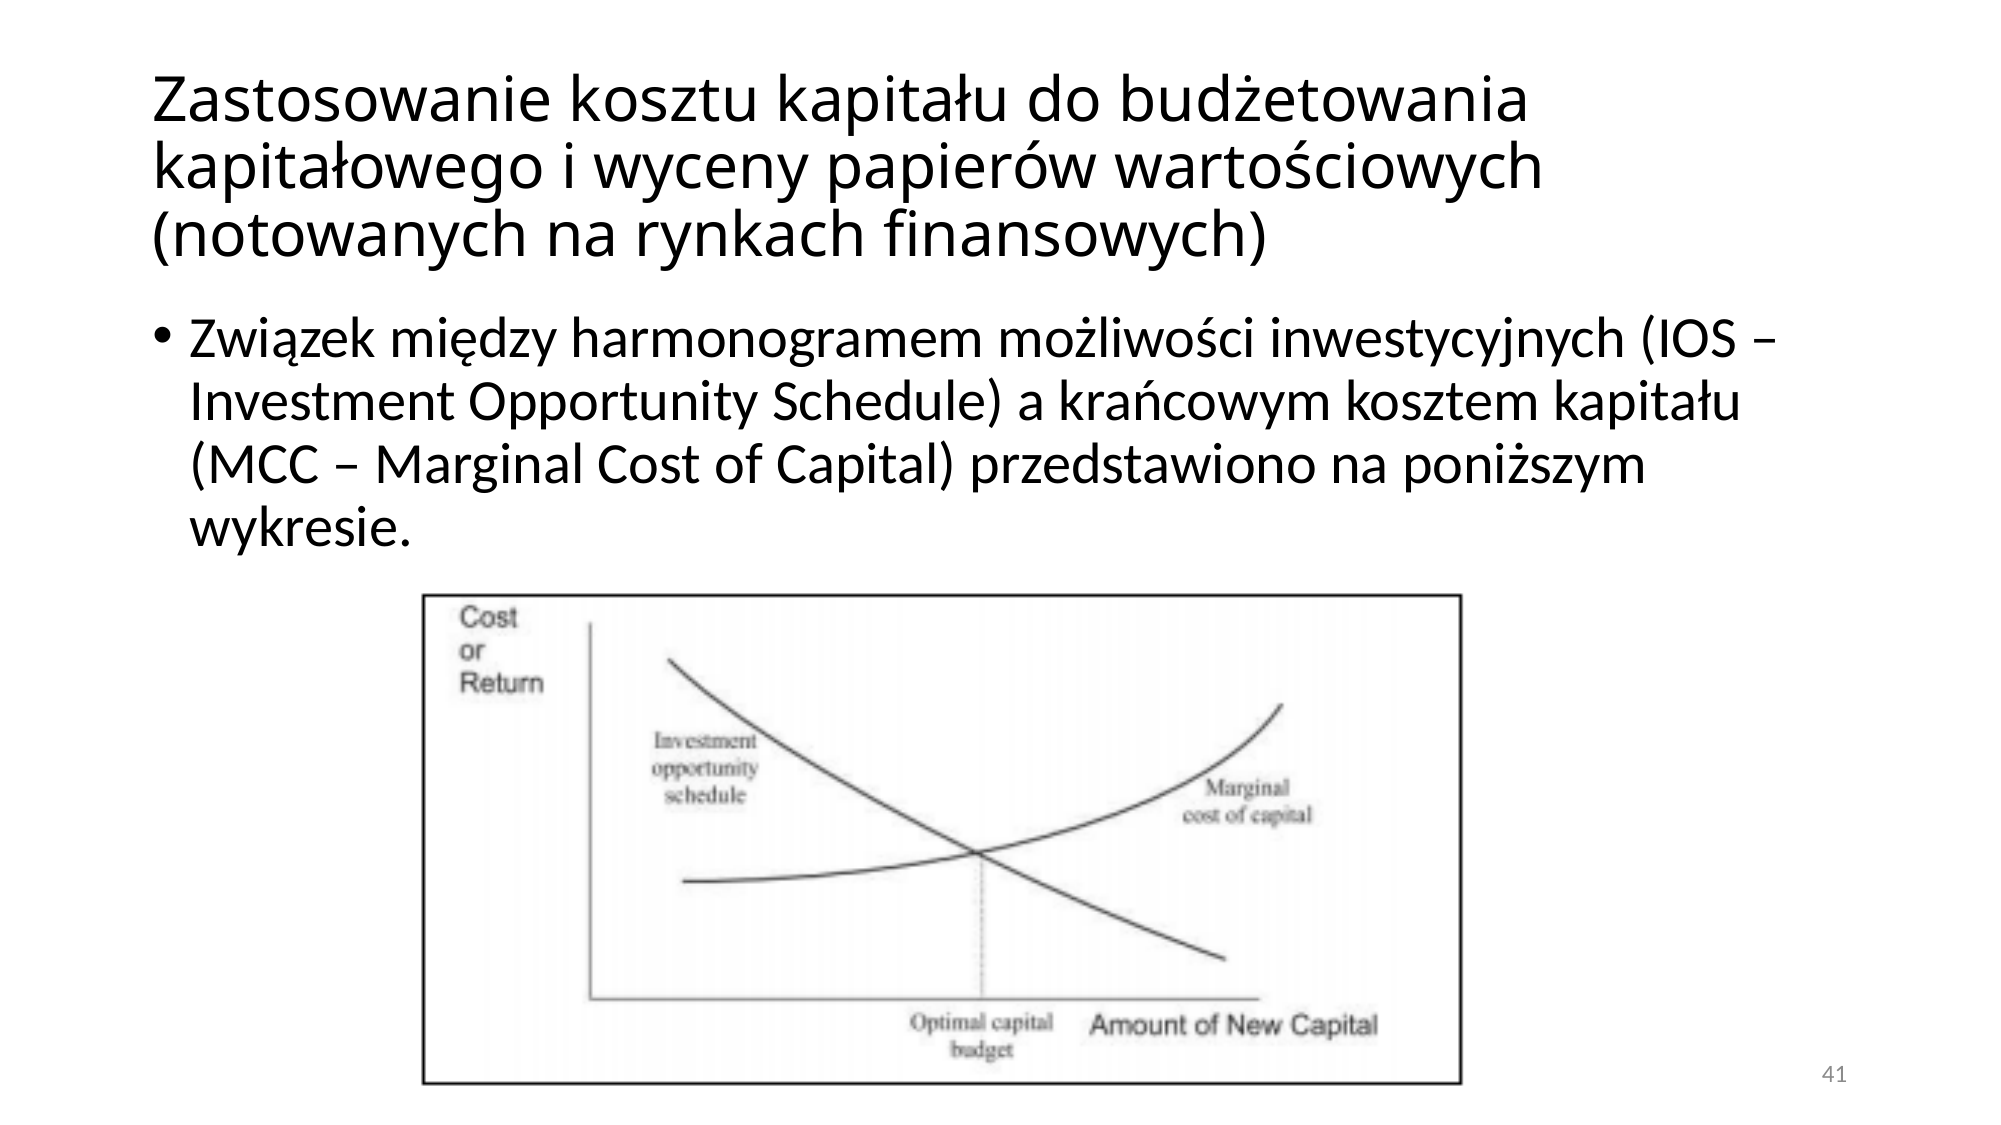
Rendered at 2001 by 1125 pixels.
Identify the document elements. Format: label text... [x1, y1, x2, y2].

picture [406, 575, 1489, 1103]
slide_number 41 [1489, 1042, 1863, 1103]
list Związek między harmonogramem możliwości inwestycyjnych (IOS – Investment Opportunity Schedule) a krańcowym kosztem kapitału (MCC – Marginal Cost of Capital) przedstawiono na poniższym wykresie. [137, 299, 1863, 1014]
title Zastosowanie kosztu kapitału do budżetowania kapitałowego i wyceny papierów wartościowych (notowanych na rynkach finansowych) [137, 59, 1863, 278]
